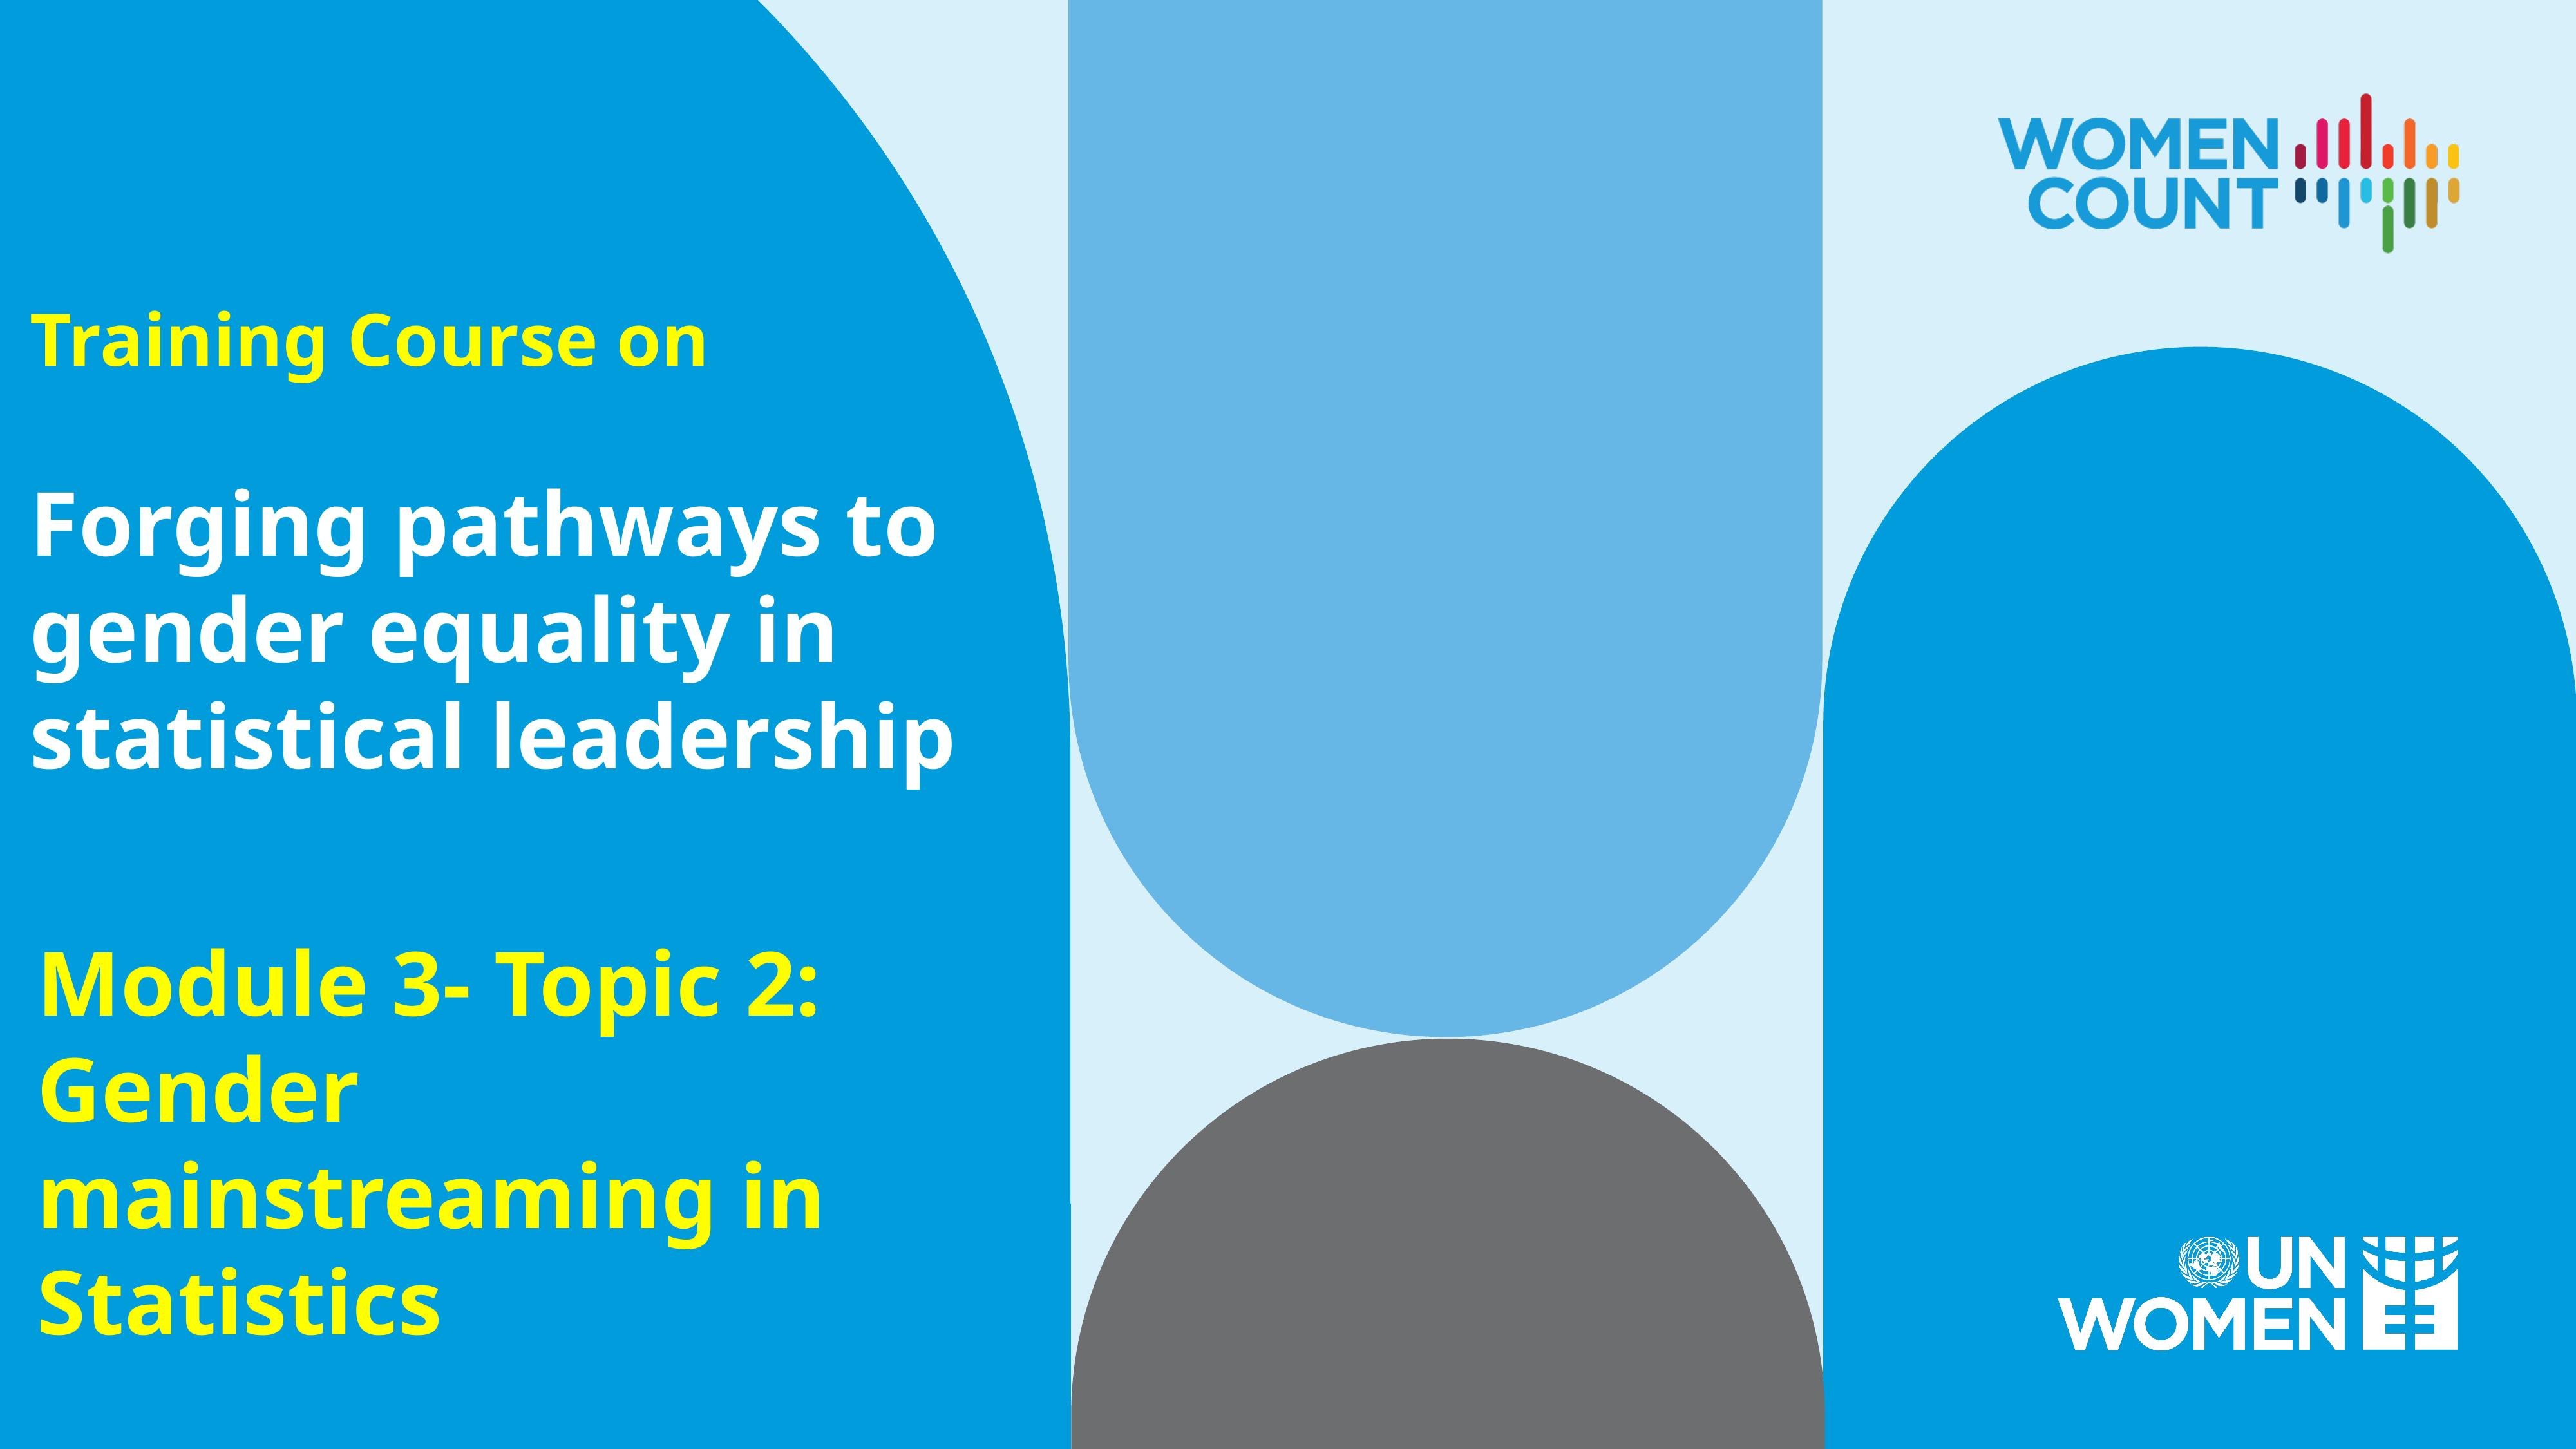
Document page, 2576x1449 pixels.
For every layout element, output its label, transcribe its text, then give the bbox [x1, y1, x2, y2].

picture [2300, 1299, 2344, 1349]
list Training Course on Forging pathways to gender equality in statistical leadership [30, 294, 1085, 1012]
picture [2217, 1244, 2224, 1252]
picture [2231, 1265, 2238, 1273]
picture [2363, 1237, 2377, 1247]
picture [2363, 1271, 2405, 1349]
picture [2443, 1251, 2458, 1270]
picture [2189, 1280, 2199, 1283]
picture [2443, 1237, 2458, 1247]
picture [2194, 1299, 2244, 1349]
picture [2233, 1250, 2237, 1257]
picture [2226, 1271, 2234, 1279]
picture [2416, 1260, 2434, 1281]
picture [2181, 1267, 2187, 1274]
picture [2184, 1272, 2192, 1279]
picture [2181, 1251, 2186, 1258]
picture [2193, 1282, 2204, 1286]
picture [2416, 1237, 2434, 1253]
picture [2416, 1270, 2458, 1349]
picture [2179, 1258, 2184, 1266]
picture [2231, 1244, 2235, 1251]
text_box Module 3- Topic 2: Gender mainstreaming in Statistics [28, 922, 1055, 1358]
picture [2188, 1251, 2230, 1276]
picture [2386, 1237, 2405, 1253]
picture [2386, 1259, 2405, 1281]
picture [2254, 1299, 2292, 1349]
picture [2213, 1282, 2224, 1285]
picture [2363, 1251, 2377, 1269]
picture [2219, 1277, 2229, 1283]
picture [2134, 1298, 2188, 1350]
picture [2059, 1298, 2135, 1350]
picture [2233, 1258, 2239, 1266]
picture [2300, 1237, 2344, 1288]
picture [2248, 1237, 2292, 1289]
